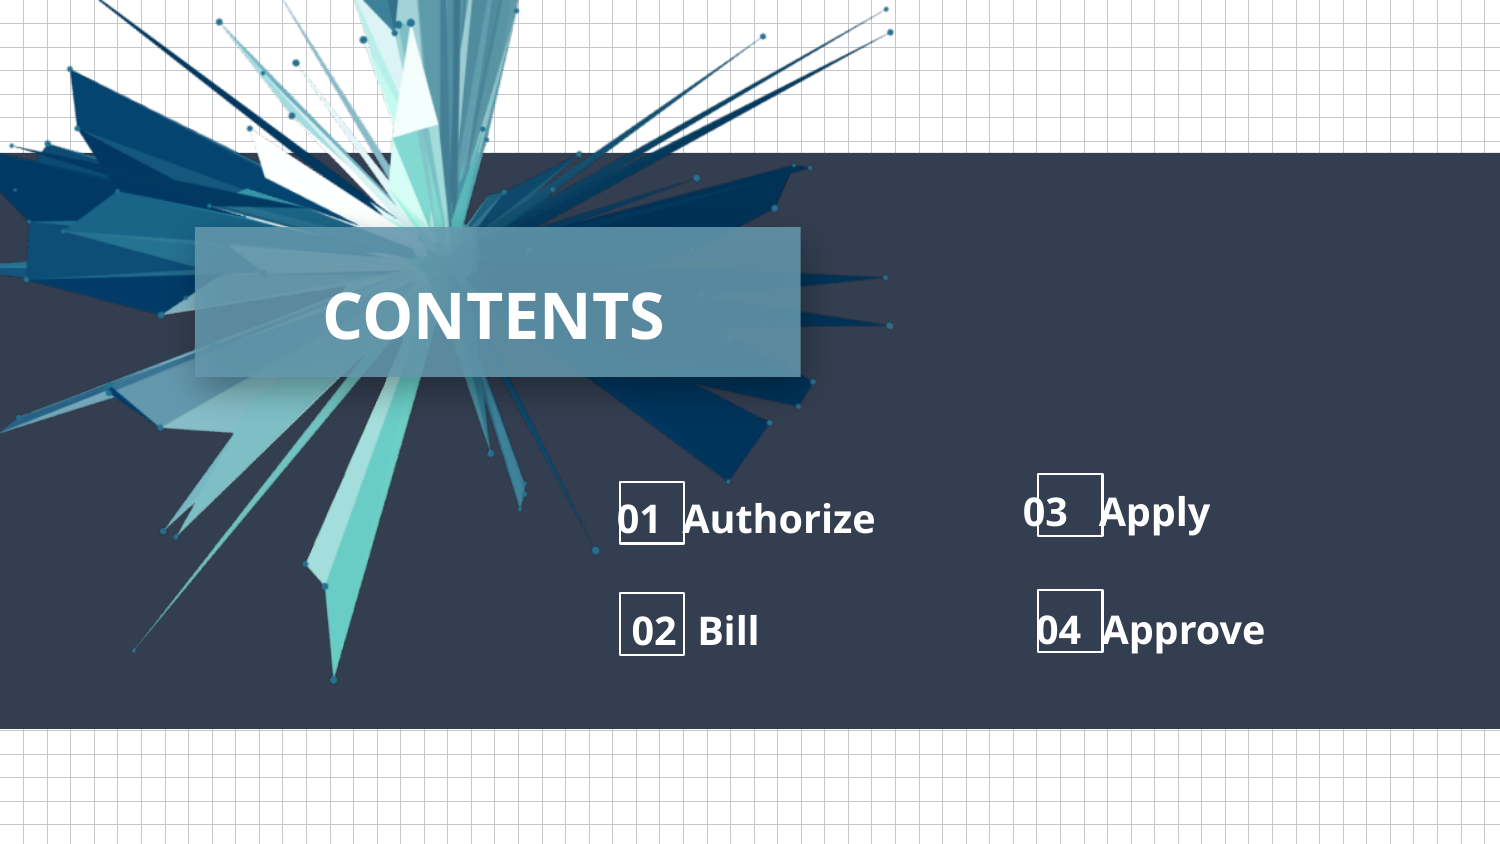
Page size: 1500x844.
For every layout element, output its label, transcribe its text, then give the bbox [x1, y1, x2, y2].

text_box [1036, 472, 1105, 538]
text_box 03 Apply [1009, 471, 1221, 540]
picture [0, 0, 1036, 844]
text_box 04 Approve [1025, 589, 1277, 658]
text_box [886, 151, 1500, 731]
text_box [1036, 588, 1105, 654]
